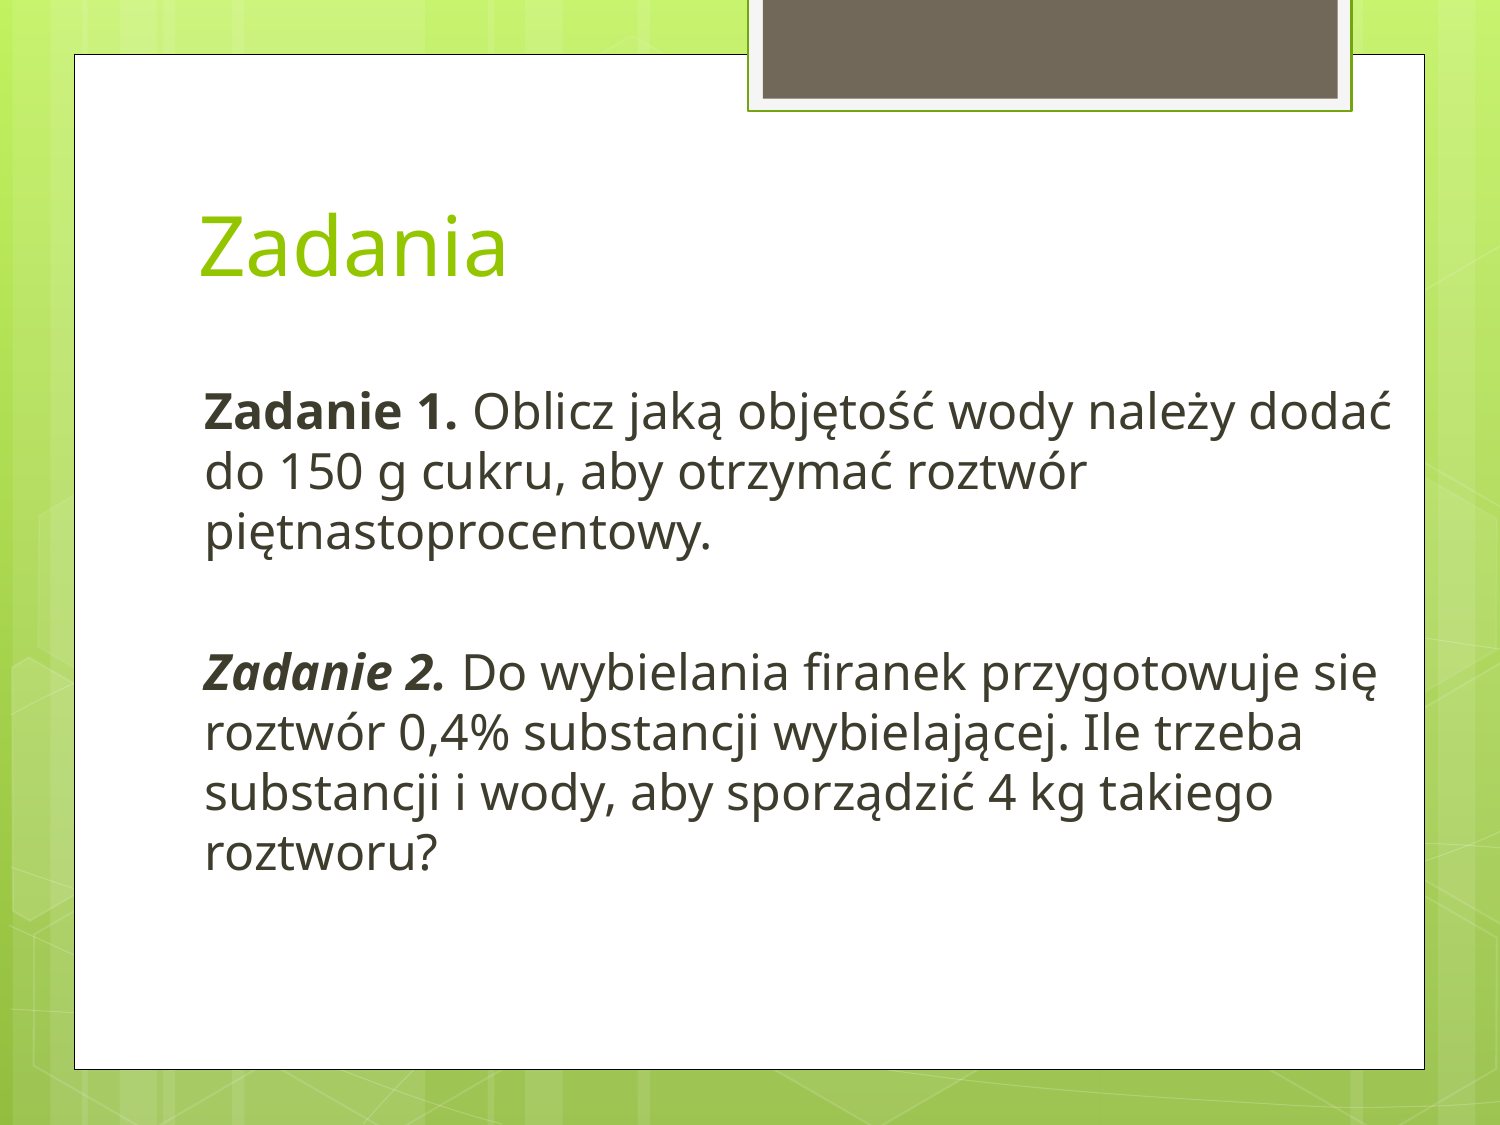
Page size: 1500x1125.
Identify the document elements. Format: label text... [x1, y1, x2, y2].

list Zadanie 1. Oblicz jaką objętość wody należy dodać do 150 g cukru, aby otrzymać roztwór piętnastoprocentowy. Zadanie 2. Do wybielania firanek przygotowuje się roztwór 0,4% substancji wybielającej. Ile trzeba substancji i wody, aby sporządzić 4 kg takiego roztworu? [171, 302, 1424, 957]
title Zadania [183, 113, 1336, 302]
